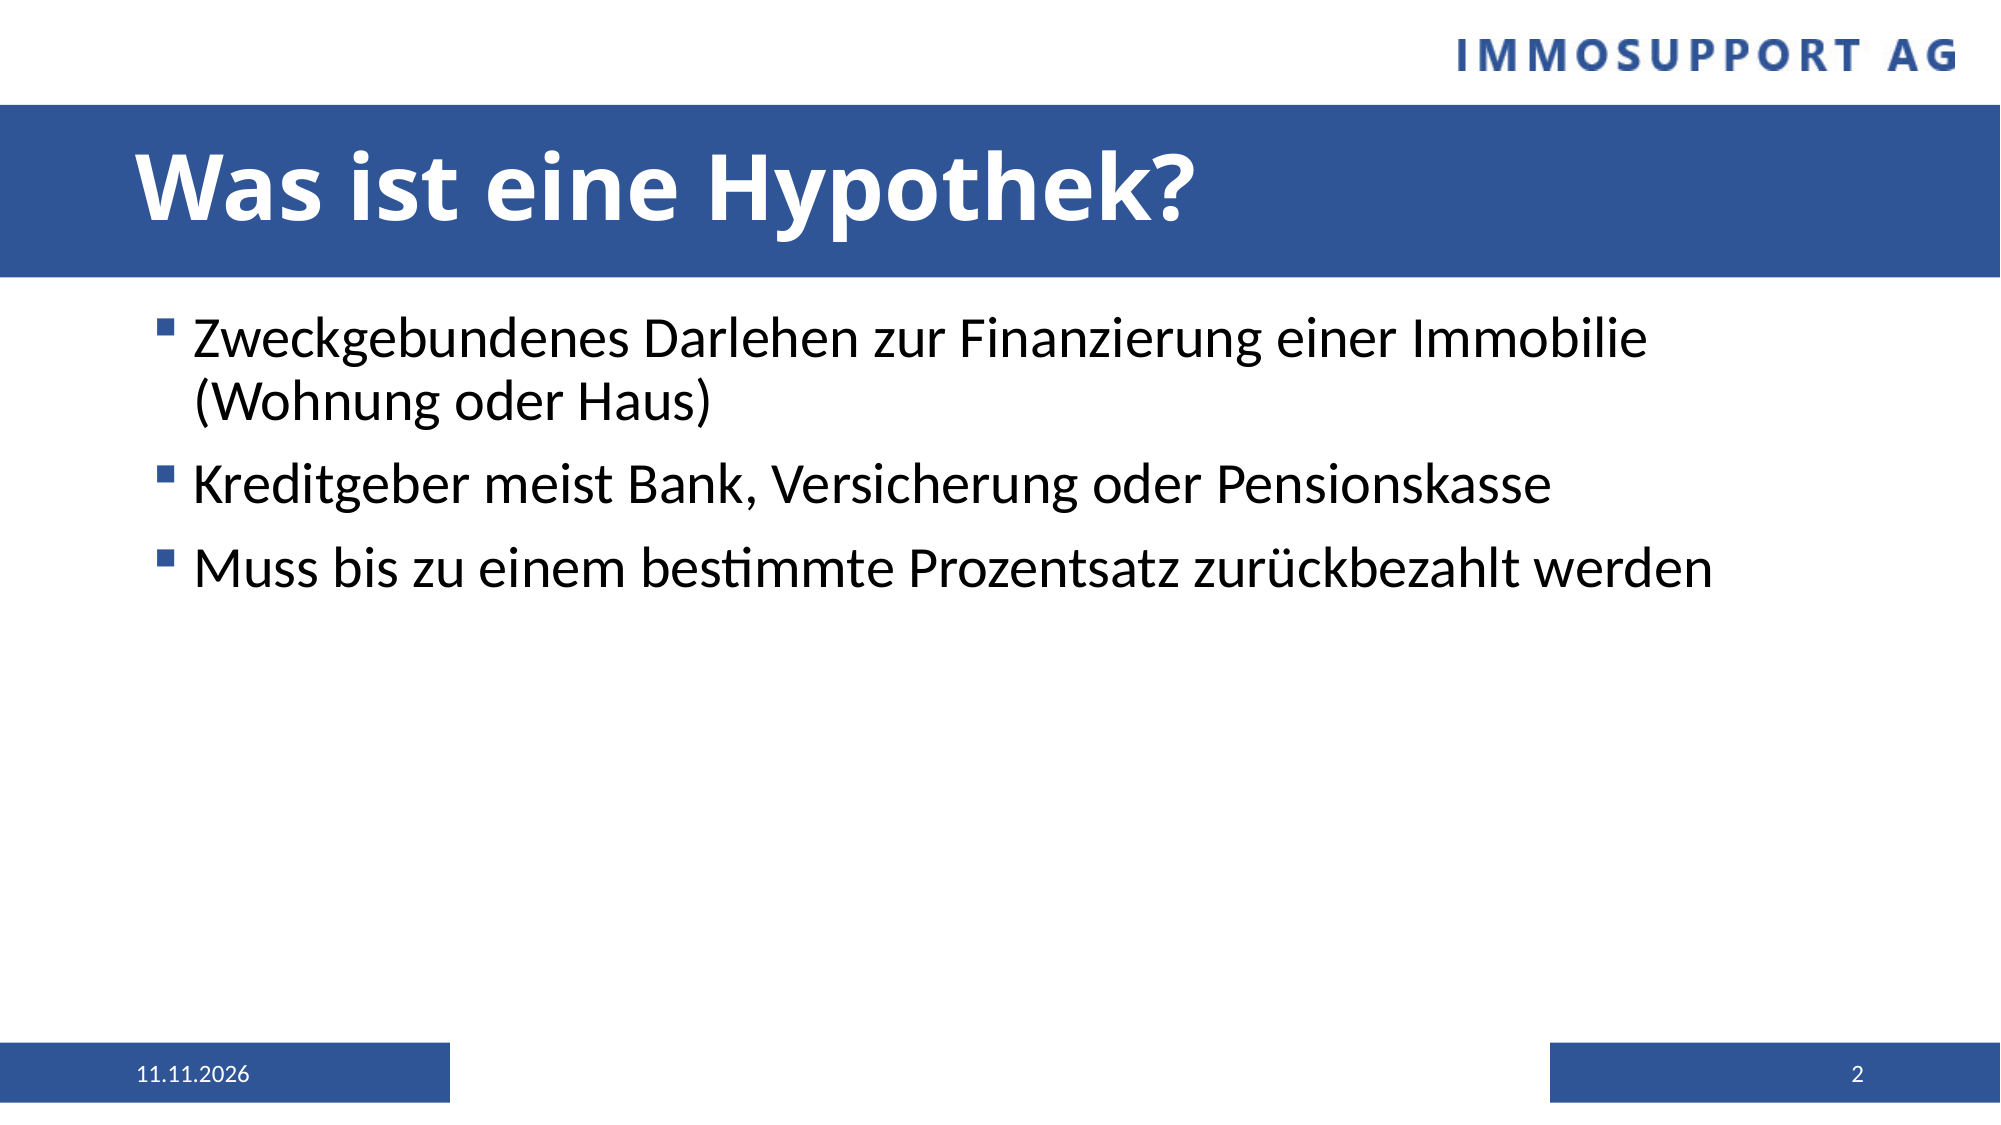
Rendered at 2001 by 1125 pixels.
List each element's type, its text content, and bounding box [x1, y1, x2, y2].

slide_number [0, 1042, 450, 1103]
title Was ist eine Hypothek? [0, 104, 2000, 278]
list Zweckgebundenes Darlehen zur Finanzierung einer Immobilie (Wohnung oder Haus) Kreditgeber meist Bank, Versicherung oder Pensionskasse Muss bis zu einem bestimmte Prozentsatz zurückbezahlt werden [137, 299, 1863, 1014]
slide_number 2 [1550, 1042, 2000, 1103]
picture [1458, 39, 1955, 71]
